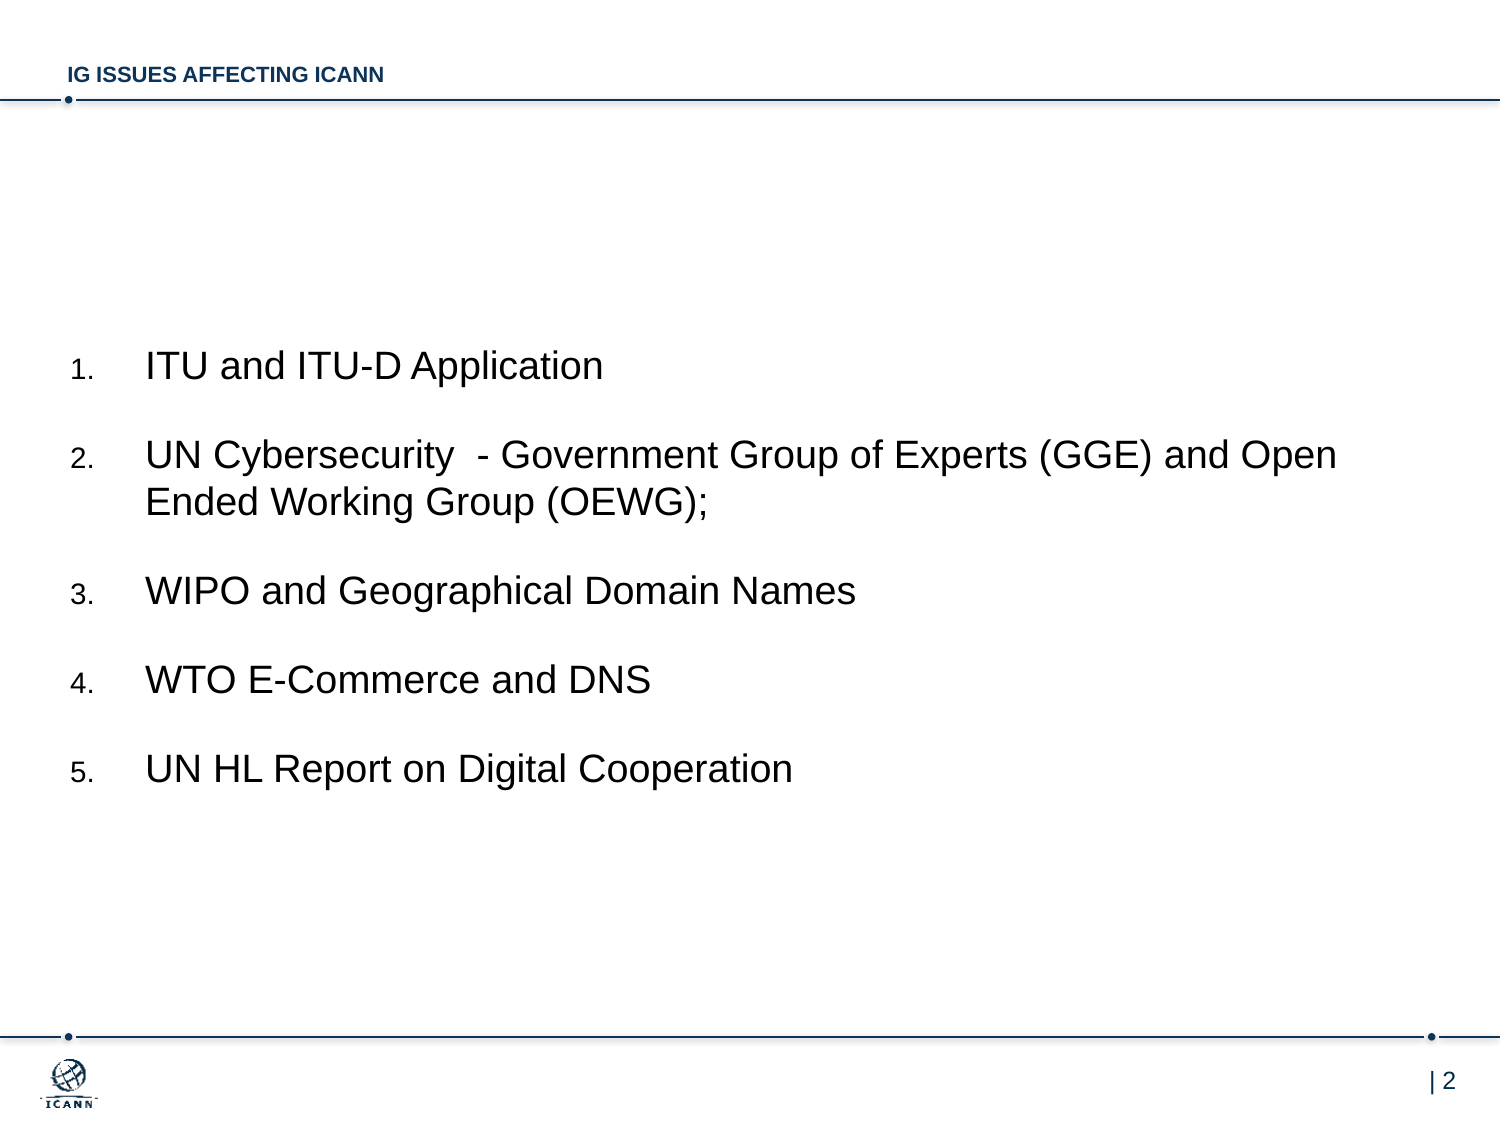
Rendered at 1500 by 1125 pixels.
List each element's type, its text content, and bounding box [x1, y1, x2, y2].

picture [38, 1059, 100, 1108]
list ITU and ITU-D Application UN Cybersecurity - Government Group of Experts (GGE) and Open Ended Working Group (OEWG); WIPO and Geographical Domain Names WTO E-Commerce and DNS UN HL Report on Digital Cooperation [70, 250, 1368, 1001]
title IG ISSUES AFFECTING ICANN [67, 0, 1382, 149]
